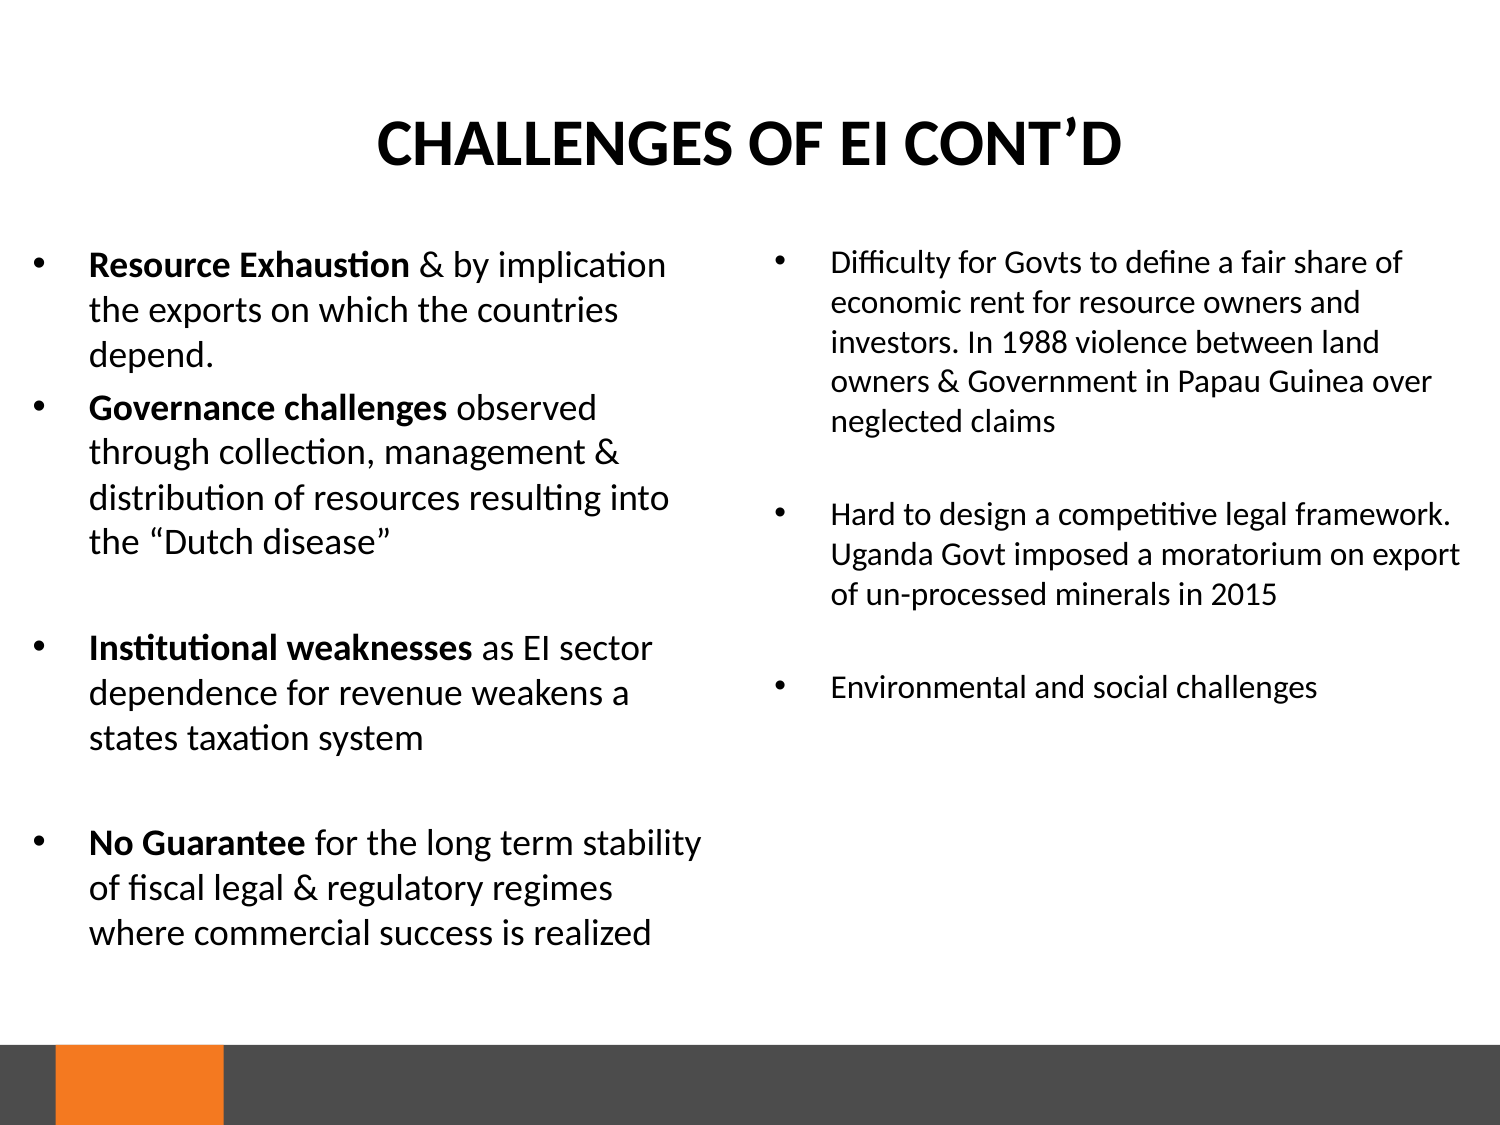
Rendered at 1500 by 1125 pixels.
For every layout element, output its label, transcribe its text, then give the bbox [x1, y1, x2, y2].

list Resource Exhaustion & by implication the exports on which the countries depend. Governance challenges observed through collection, management & distribution of resources resulting into the “Dutch disease” Institutional weaknesses as EI sector dependence for revenue weakens a states taxation system No Guarantee for the long term stability of fiscal legal & regulatory regimes where commercial success is realized [17, 232, 727, 1014]
title CHALLENGES OF EI CONT’D [75, 45, 1425, 233]
list Difficulty for Govts to define a fair share of economic rent for resource owners and investors. In 1988 violence between land owners & Government in Papau Guinea over neglected claims Hard to design a competitive legal framework. Uganda Govt imposed a moratorium on export of un-processed minerals in 2015 Environmental and social challenges [759, 232, 1500, 1014]
